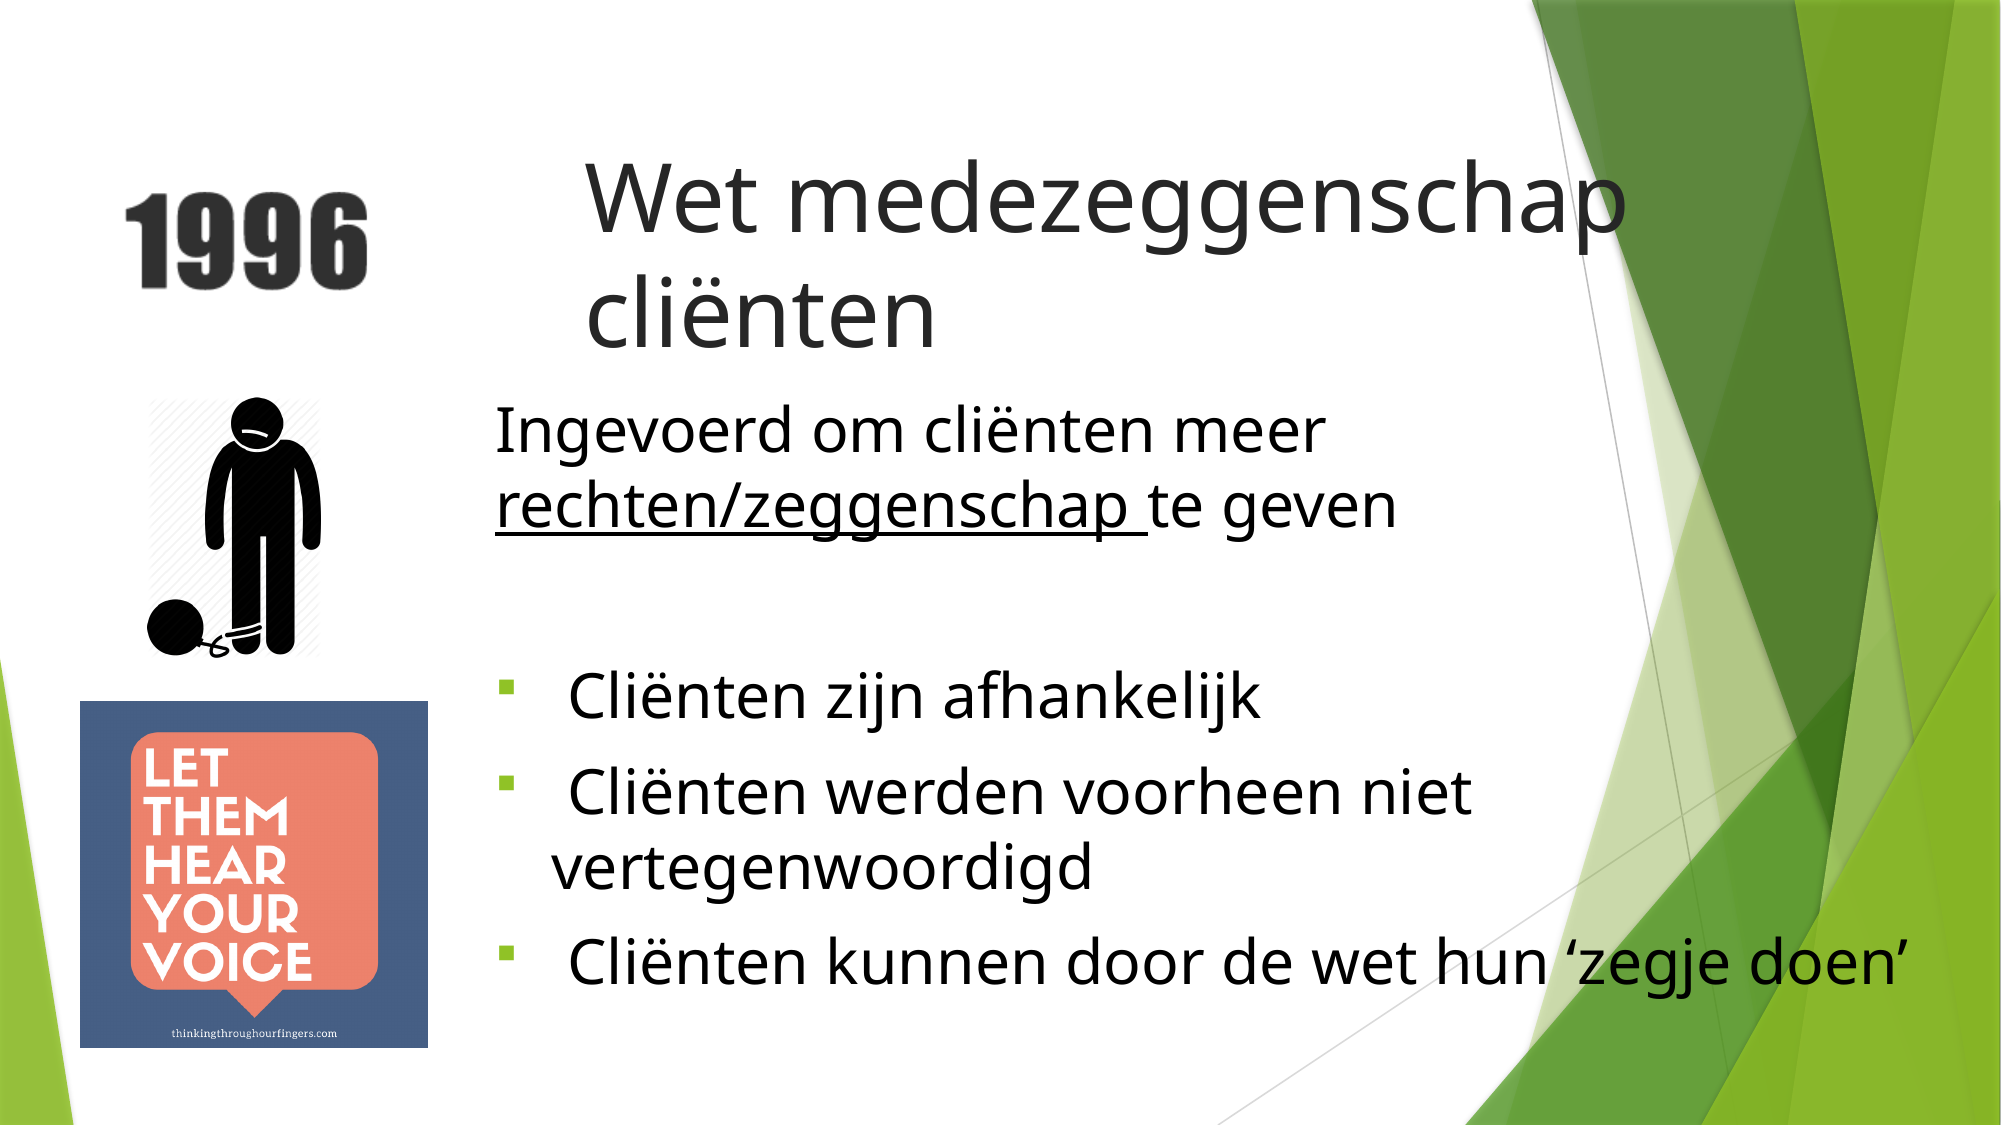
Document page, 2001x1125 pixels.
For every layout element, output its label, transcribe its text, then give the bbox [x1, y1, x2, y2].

list Ingevoerd om cliënten meer rechten/zeggenschap te geven Cliënten zijn afhankelijk Cliënten werden voorheen niet vertegenwoordigd Cliënten kunnen door de wet hun ‘zegje doen’ [480, 382, 1958, 1036]
picture [38, 134, 470, 339]
picture [80, 701, 428, 1049]
title Wet medezeggenschap cliënten [569, 129, 1869, 376]
picture [147, 397, 321, 659]
